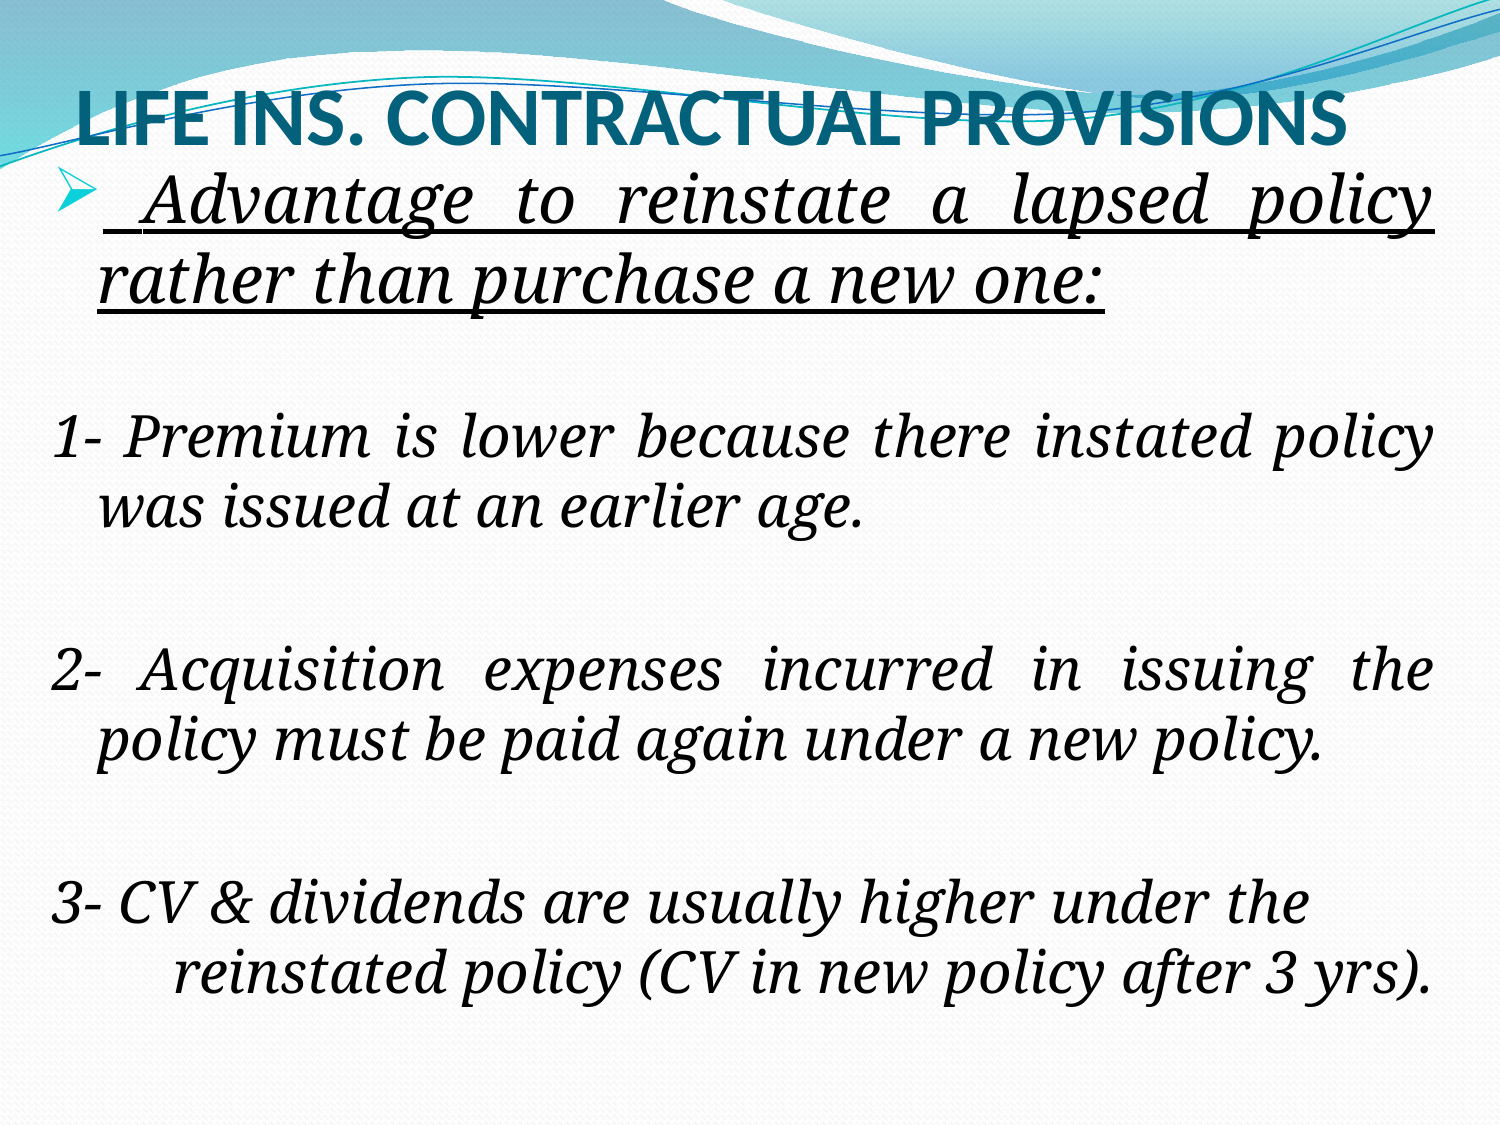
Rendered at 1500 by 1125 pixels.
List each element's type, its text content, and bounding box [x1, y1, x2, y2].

list Advantage to reinstate a lapsed policy rather than purchase a new one: 1- Premium is lower because there instated policy was issued at an earlier age. 2- Acquisition expenses incurred in issuing the policy must be paid again under a new policy. 3- CV & dividends are usually higher under the reinstated policy (CV in new policy after 3 yrs). [37, 149, 1450, 1075]
title LIFE INS. CONTRACTUAL PROVISIONS [75, 37, 1425, 149]
